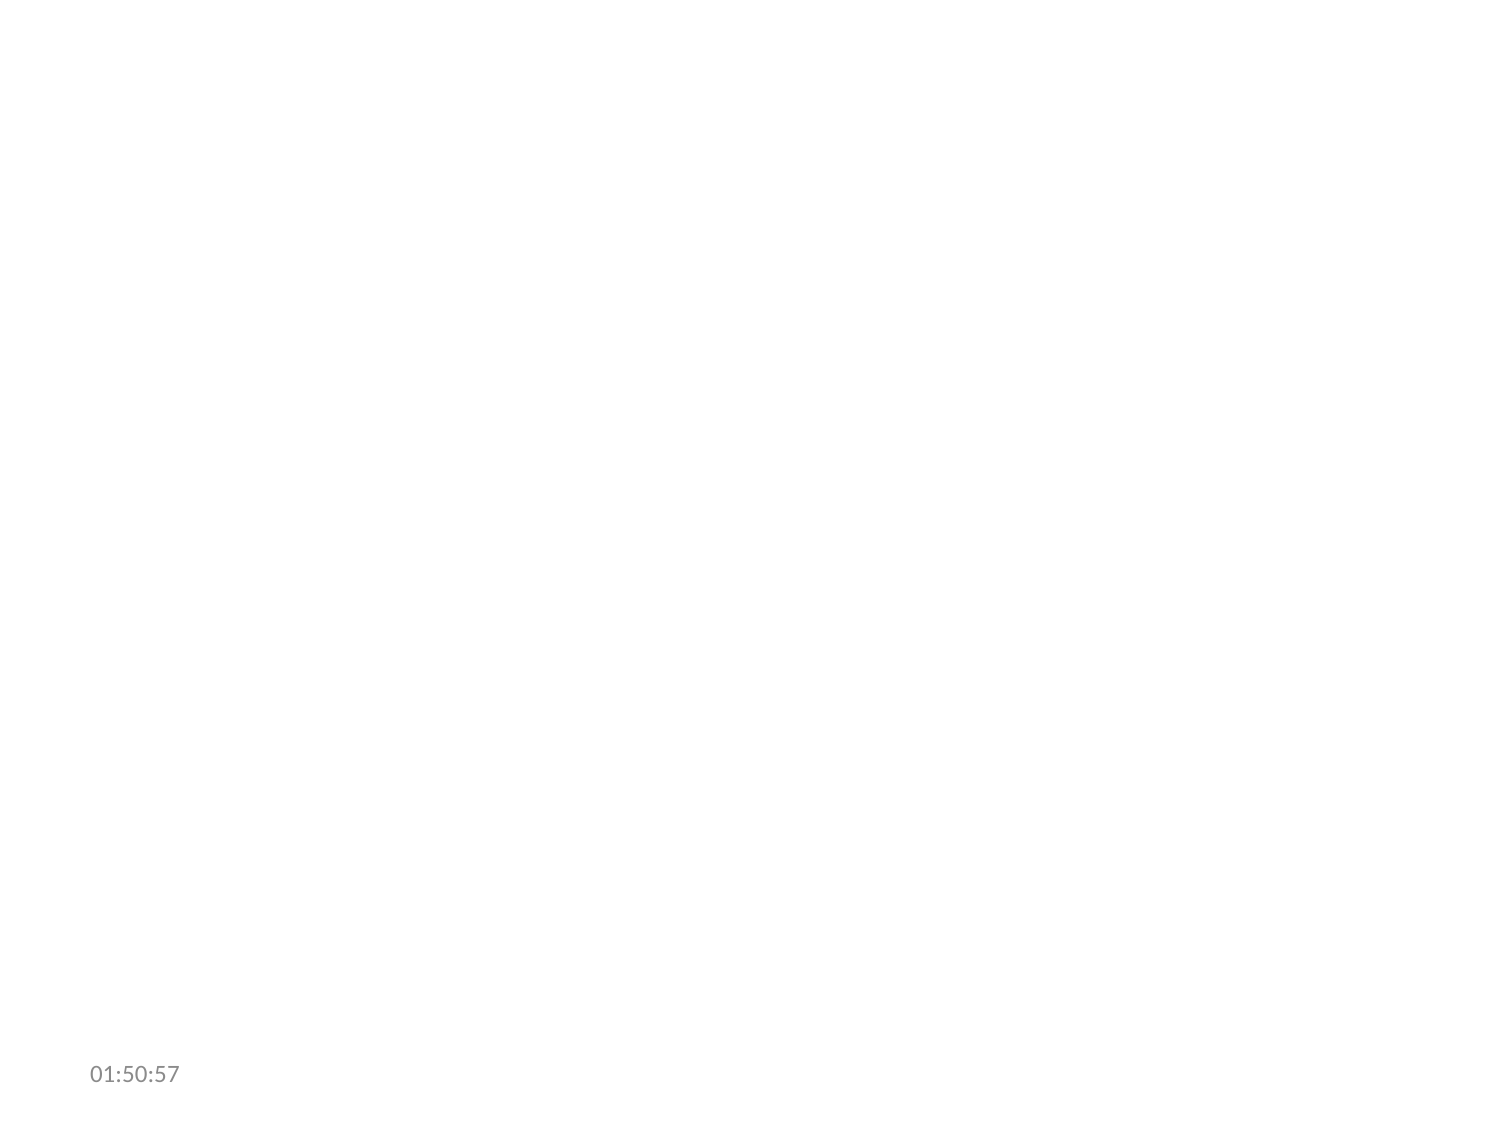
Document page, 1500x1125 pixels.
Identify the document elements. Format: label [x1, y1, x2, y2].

slide_number [75, 1042, 425, 1103]
